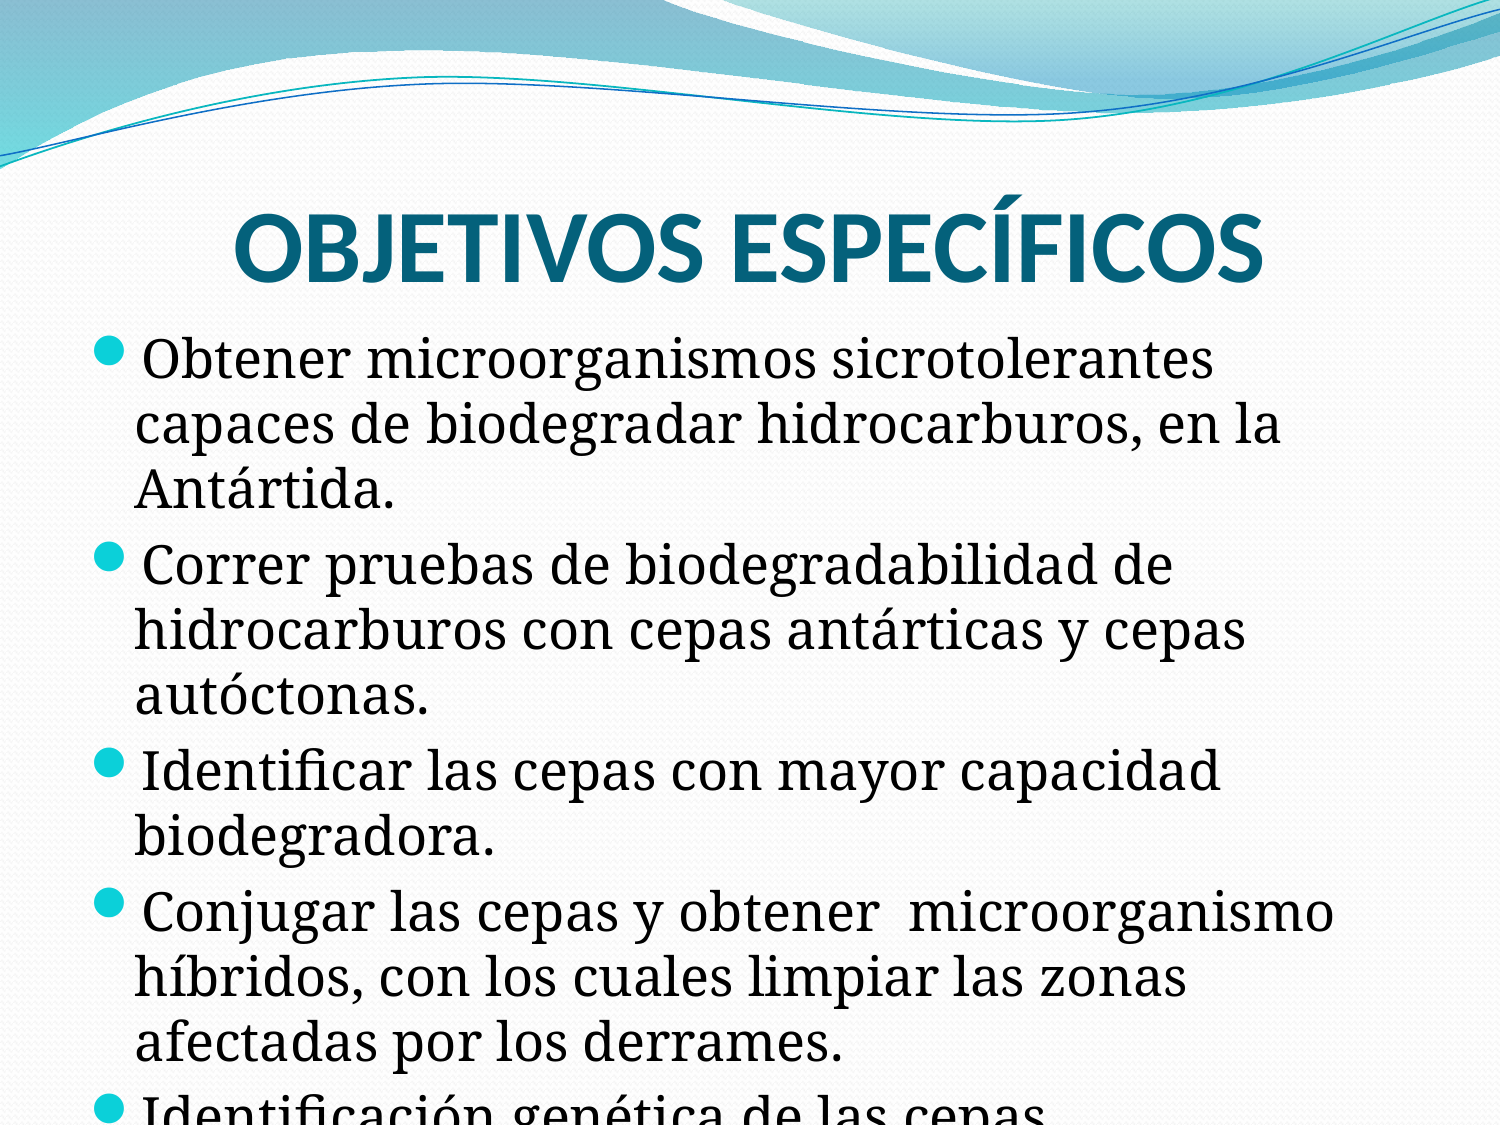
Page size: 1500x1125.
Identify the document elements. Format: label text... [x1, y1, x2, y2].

list Obtener microorganismos sicrotolerantes capaces de biodegradar hidrocarburos, en la Antártida. Correr pruebas de biodegradabilidad de hidrocarburos con cepas antárticas y cepas autóctonas. Identificar las cepas con mayor capacidad biodegradora. Conjugar las cepas y obtener microorganismo híbridos, con los cuales limpiar las zonas afectadas por los derrames. Identificación genética de las cepas. [75, 317, 1425, 1038]
title OBJETIVOS ESPECÍFICOS [75, 115, 1425, 303]
